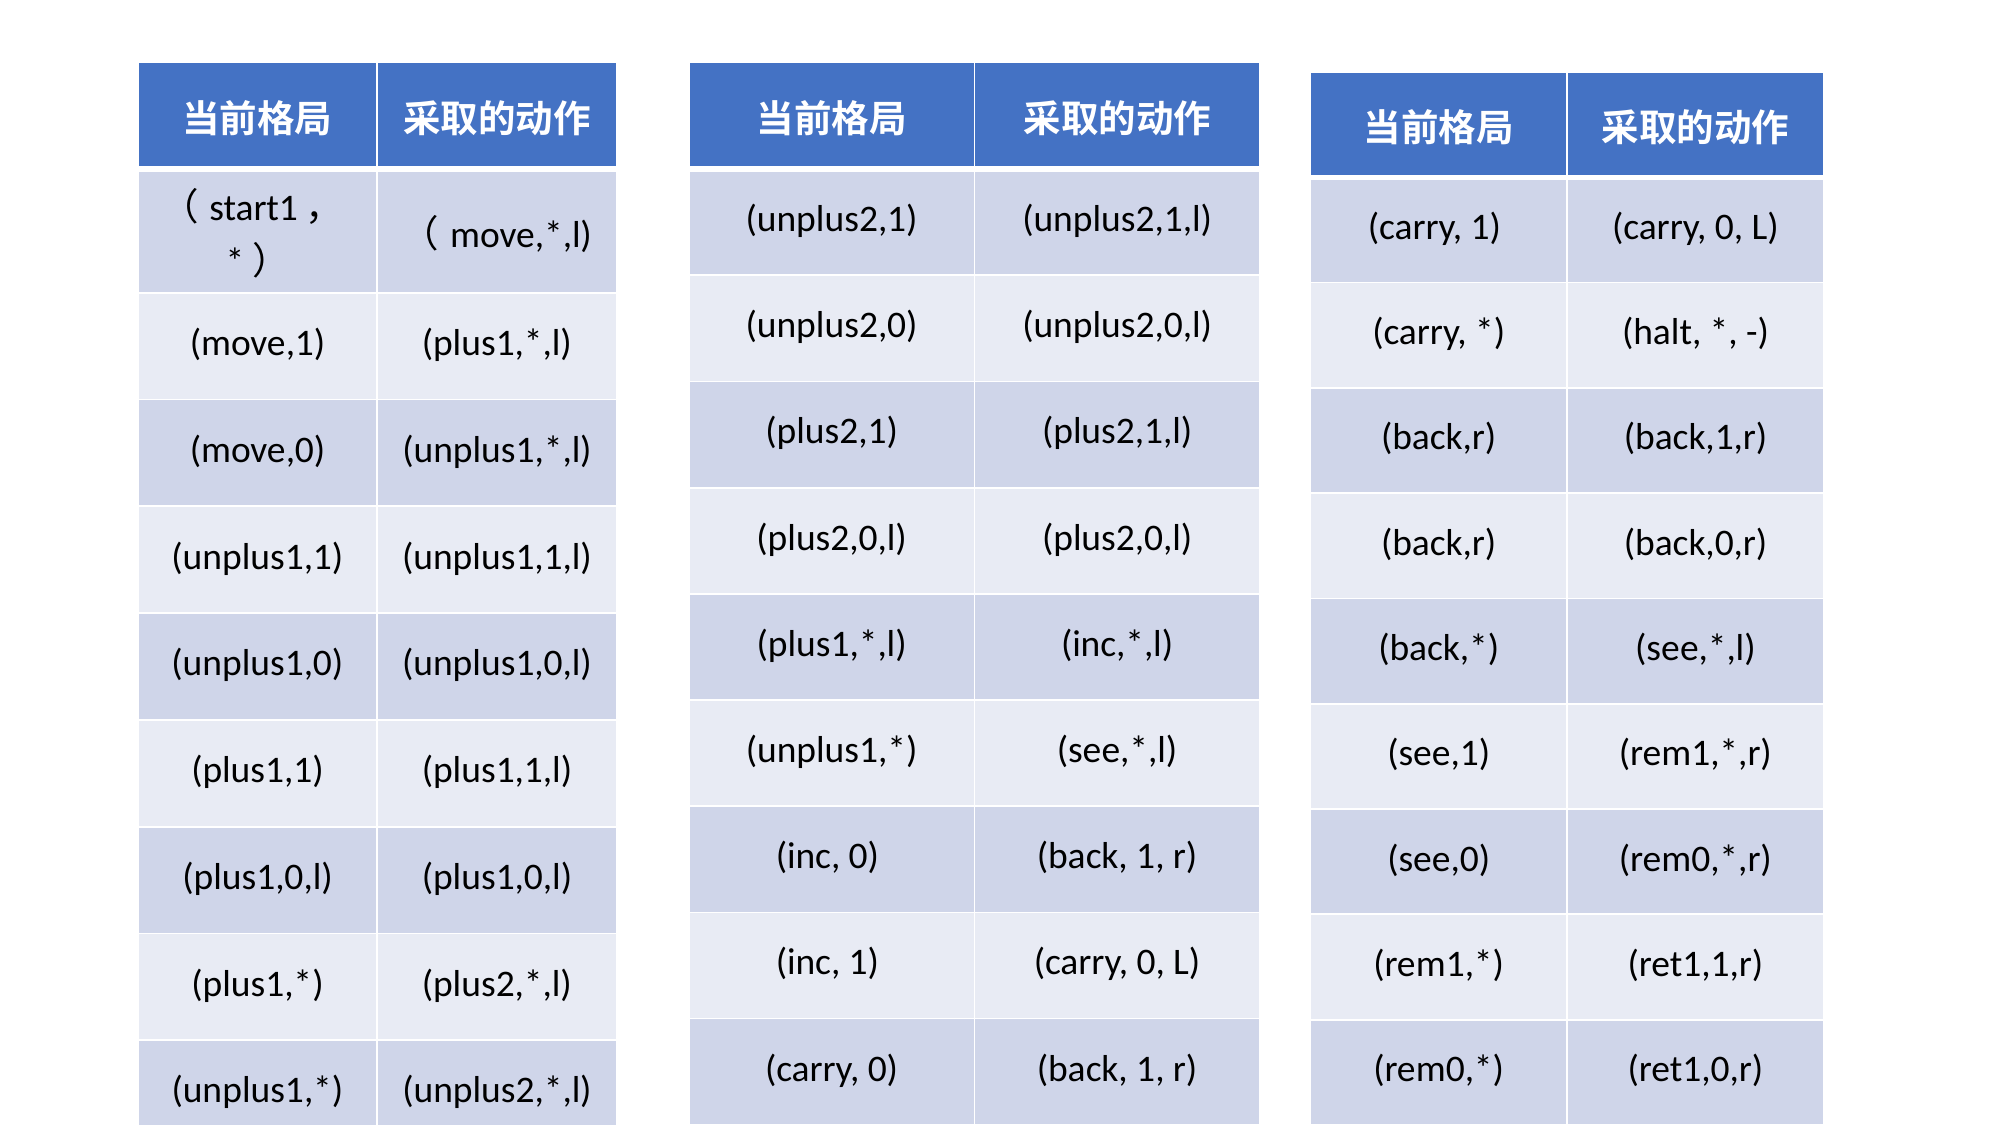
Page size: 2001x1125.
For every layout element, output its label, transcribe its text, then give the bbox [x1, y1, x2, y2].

table_cell (carry, 0, L) [1568, 180, 1823, 282]
table_cell (back,*) [1311, 599, 1566, 703]
table_cell （move,*,l) [378, 172, 616, 292]
table_cell (plus1,*,l) [378, 294, 616, 399]
table_cell (rem1,*) [1311, 915, 1566, 1019]
table_cell (inc, 0) [690, 807, 974, 912]
table_cell (plus1,*,l) [690, 595, 974, 699]
table_header 当前格局 [139, 63, 376, 166]
table_cell (unplus2,0) [690, 276, 974, 381]
table_cell (unplus2,1,l) [975, 172, 1259, 274]
table_cell (back,1,r) [1568, 389, 1823, 492]
table_cell (back,r) [1311, 389, 1566, 492]
table_header 采取的动作 [1568, 73, 1823, 175]
table_cell (see,0) [1311, 810, 1566, 913]
table_cell (plus2,1) [690, 382, 974, 487]
table_cell (plus1,0,l) [378, 828, 616, 933]
table_cell (back, 1, r) [975, 1019, 1259, 1124]
table_cell (unplus1,0,l) [378, 614, 616, 719]
table_cell (plus2,1,l) [975, 382, 1259, 487]
table_cell (plus1,1) [139, 721, 376, 826]
table_cell (unplus1,*,l) [378, 400, 616, 505]
table_cell (halt, *, -) [1568, 283, 1823, 387]
table_cell (move,0) [139, 400, 376, 505]
table_cell (inc, 1) [690, 913, 974, 1018]
table_cell (back,r) [1311, 494, 1566, 598]
table_cell (unplus1,*) [139, 1041, 376, 1125]
table_cell (move,1) [139, 294, 376, 399]
table_cell (unplus2,*,l) [378, 1041, 616, 1125]
table_cell (carry, 1) [1311, 180, 1566, 282]
table_header 当前格局 [1311, 73, 1566, 175]
table_cell (plus1,1,l) [378, 721, 616, 826]
table_cell (inc,*,l) [975, 595, 1259, 699]
table_header 采取的动作 [378, 63, 616, 166]
table_cell (carry, *) [1311, 283, 1566, 387]
table_cell (plus2,0,l) [975, 489, 1259, 593]
table_cell (ret1,0,r) [1568, 1021, 1823, 1124]
table_cell (unplus1,1,l) [378, 507, 616, 612]
table_cell (rem0,*) [1311, 1021, 1566, 1124]
table_cell (unplus1,0) [139, 614, 376, 719]
table_cell (unplus2,1) [690, 172, 974, 274]
table_cell (plus1,0,l) [139, 828, 376, 933]
table_cell (unplus1,1) [139, 507, 376, 612]
table_cell (unplus1,*) [690, 701, 974, 805]
table_cell (ret1,1,r) [1568, 915, 1823, 1019]
table_cell (see,*,l) [975, 701, 1259, 805]
table_cell (back,0,r) [1568, 494, 1823, 598]
table_header 采取的动作 [975, 63, 1259, 166]
table_cell (rem0,*,r) [1568, 810, 1823, 913]
table_cell (rem1,*,r) [1568, 705, 1823, 808]
table_cell (plus2,0,l) [690, 489, 974, 593]
table_cell (carry, 0) [690, 1019, 974, 1124]
table_cell (plus2,*,l) [378, 934, 616, 1039]
table_cell （start1，*） [139, 172, 376, 292]
table_cell (unplus2,0,l) [975, 276, 1259, 381]
table_cell (plus1,*) [139, 934, 376, 1039]
table_header 当前格局 [690, 63, 974, 166]
table_cell (carry, 0, L) [975, 913, 1259, 1018]
table_cell (back, 1, r) [975, 807, 1259, 912]
table_cell (see,*,l) [1568, 599, 1823, 703]
table_cell (see,1) [1311, 705, 1566, 808]
